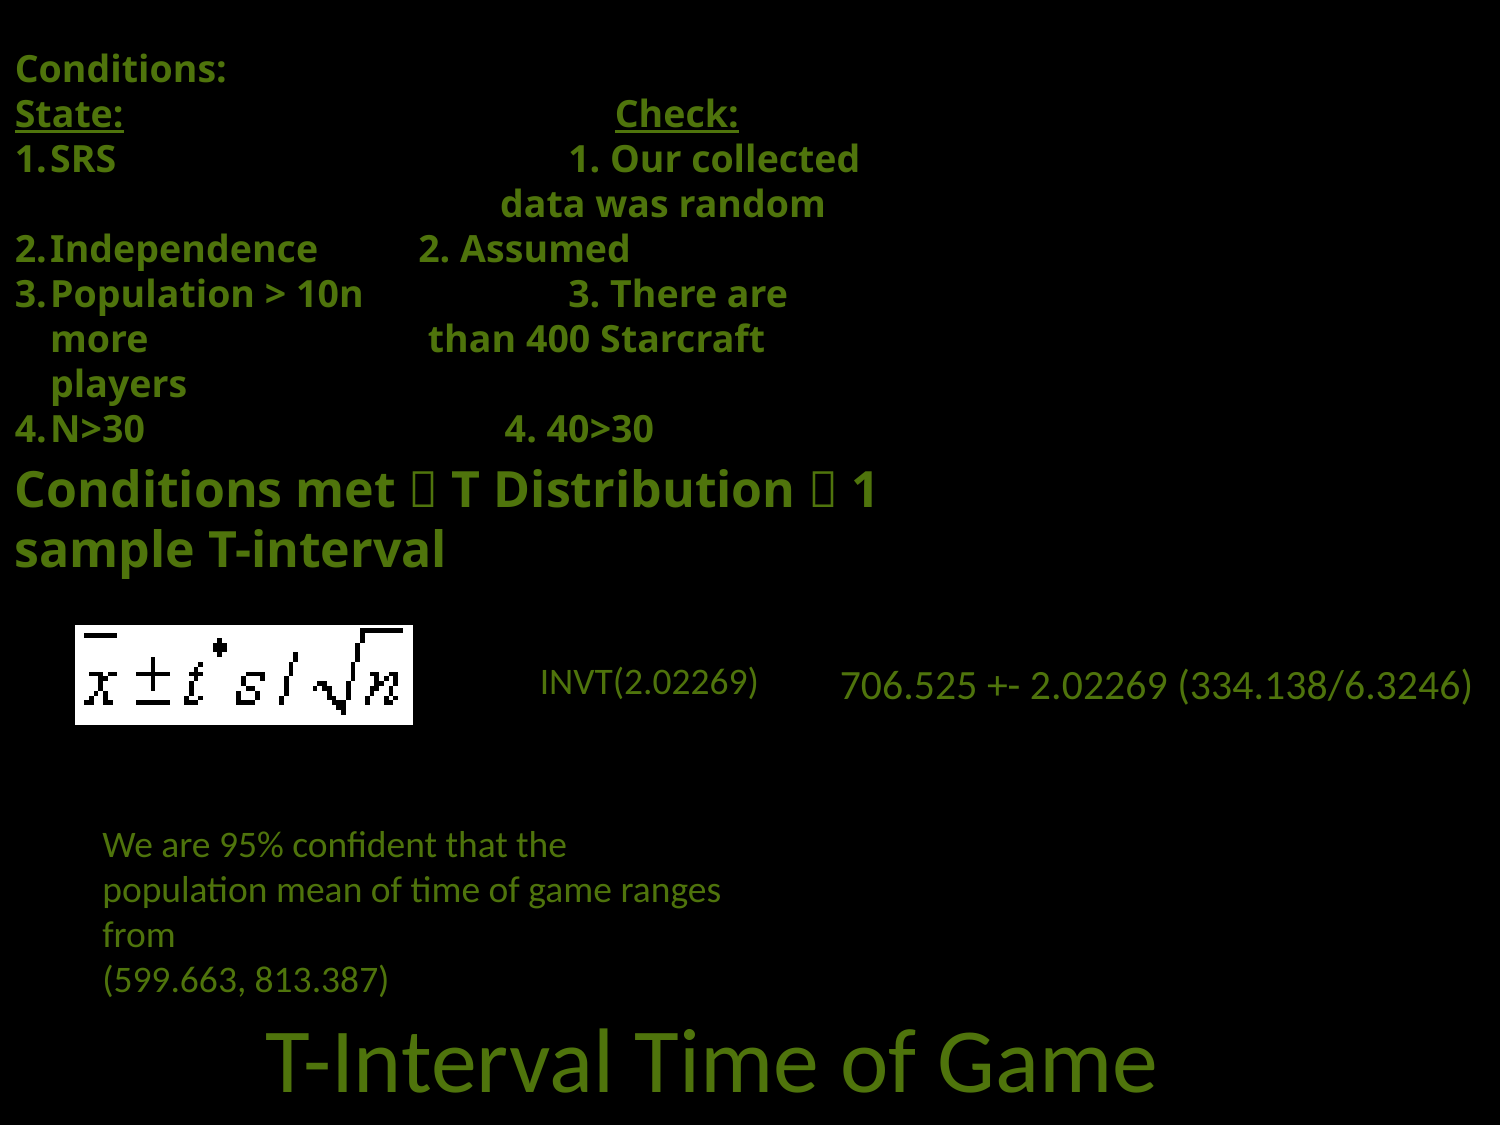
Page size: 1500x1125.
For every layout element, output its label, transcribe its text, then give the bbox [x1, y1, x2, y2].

text_box We are 95% confident that the population mean of time of game ranges from (599.663, 813.387) [87, 812, 750, 962]
text_box INVT(2.02269) [524, 649, 900, 710]
text_box 706.525 +- 2.02269 (334.138/6.3246) [824, 650, 1500, 715]
text_box Conditions: State: Check: SRS 1. Our collected data was random Independence 2. Assumed Population > 10n 3. There are more than 400 Starcraft players N>30 4. 40>30 [0, 37, 900, 449]
text_box Conditions met  T Distribution  1 sample T-interval [0, 449, 900, 585]
picture [74, 624, 414, 726]
text_box T-Interval Time of Game [37, 962, 1388, 1125]
